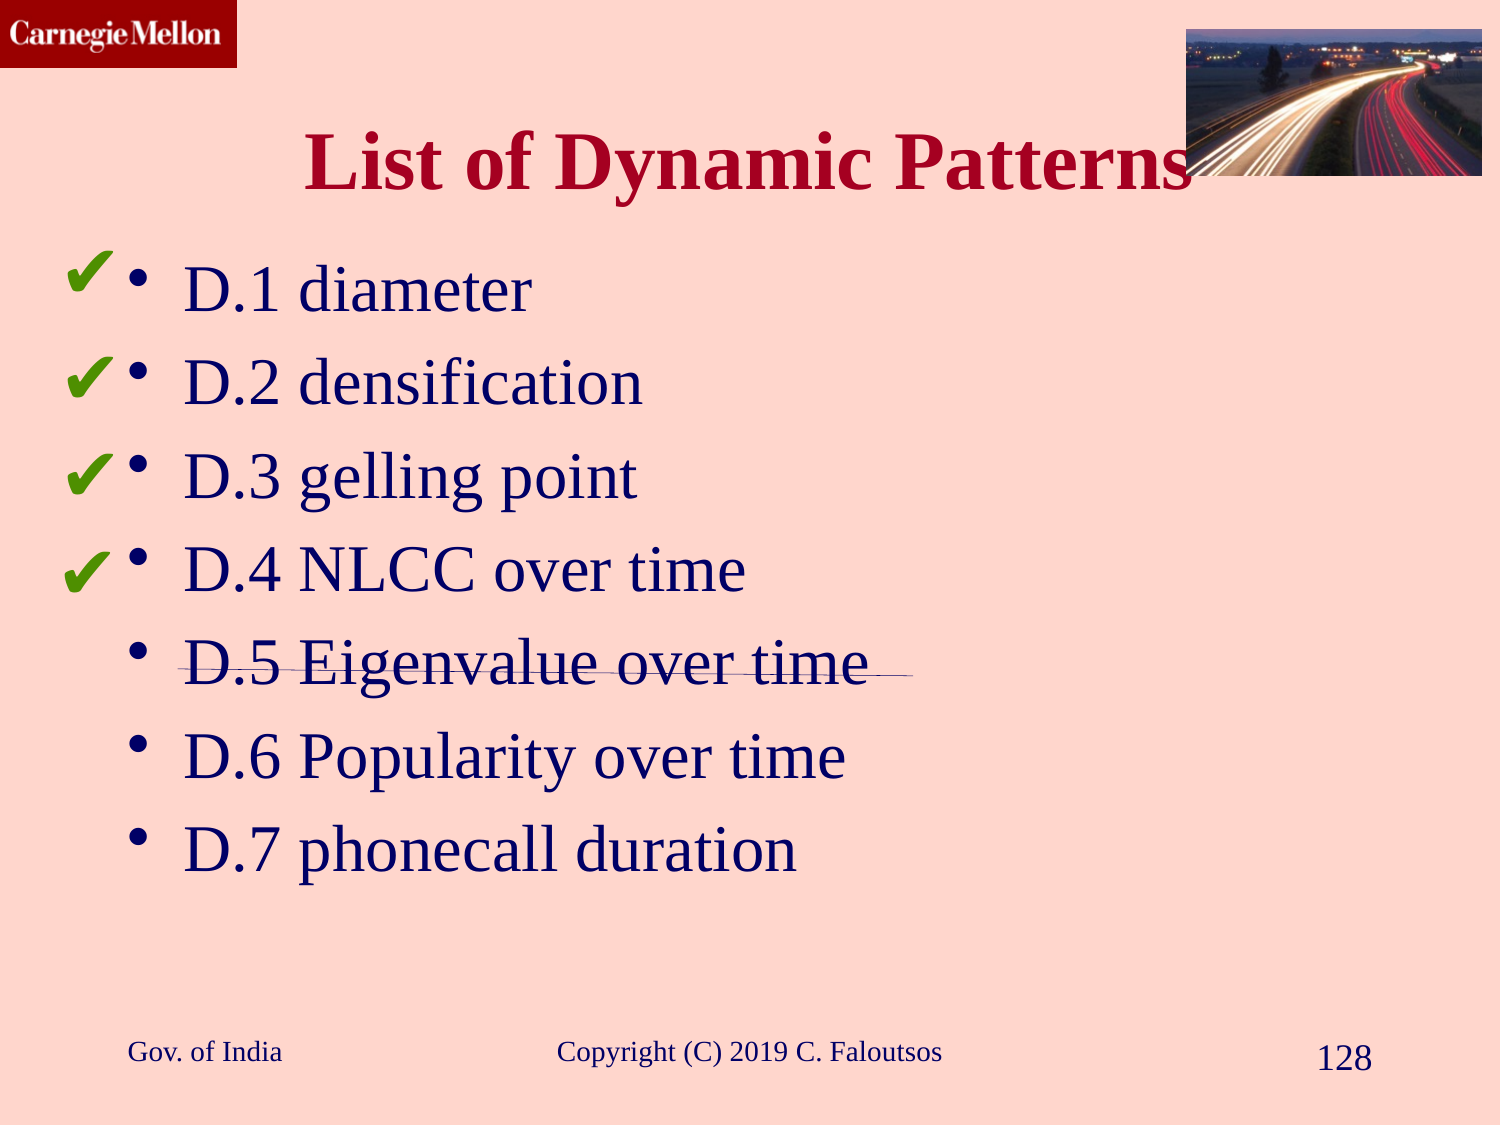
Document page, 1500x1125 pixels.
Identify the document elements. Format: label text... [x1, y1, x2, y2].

picture [1186, 29, 1483, 176]
footer Copyright (C) 2019 C. Faloutsos [512, 1024, 988, 1101]
list D.1 diameter D.2 densification D.3 gelling point D.4 NLCC over time D.5 Eigenvalue over time D.6 Popularity over time D.7 phonecall duration [112, 237, 1388, 1001]
slide_number Gov. of India [112, 1024, 426, 1101]
picture [0, 0, 237, 68]
text_box ✔️ [45, 321, 138, 419]
text_box ✔️ [45, 215, 138, 321]
text_box ✔️ [41, 516, 134, 622]
title List of Dynamic Patterns [112, 99, 1388, 213]
slide_number 128 [1074, 1024, 1388, 1101]
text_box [177, 668, 914, 677]
text_box ✔️ [45, 419, 138, 525]
